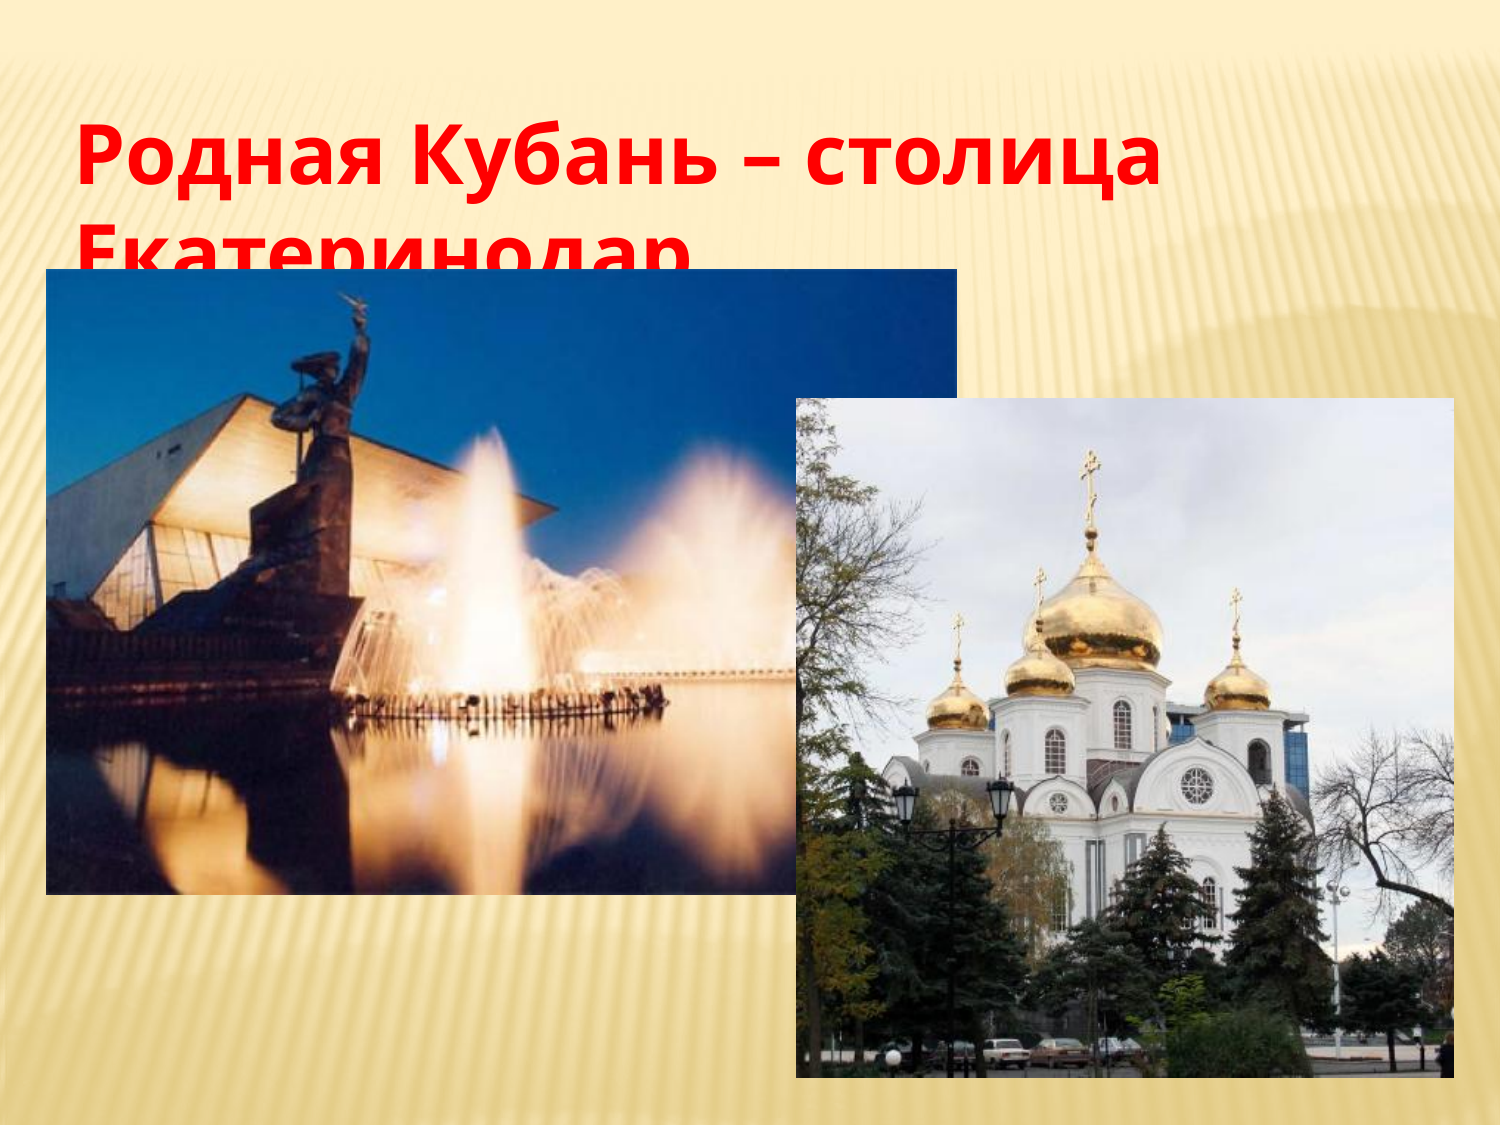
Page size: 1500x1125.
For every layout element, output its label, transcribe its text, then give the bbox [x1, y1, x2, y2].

picture [46, 269, 1454, 1078]
text_box Родная Кубань – столица Екатеринодар [58, 93, 1395, 309]
